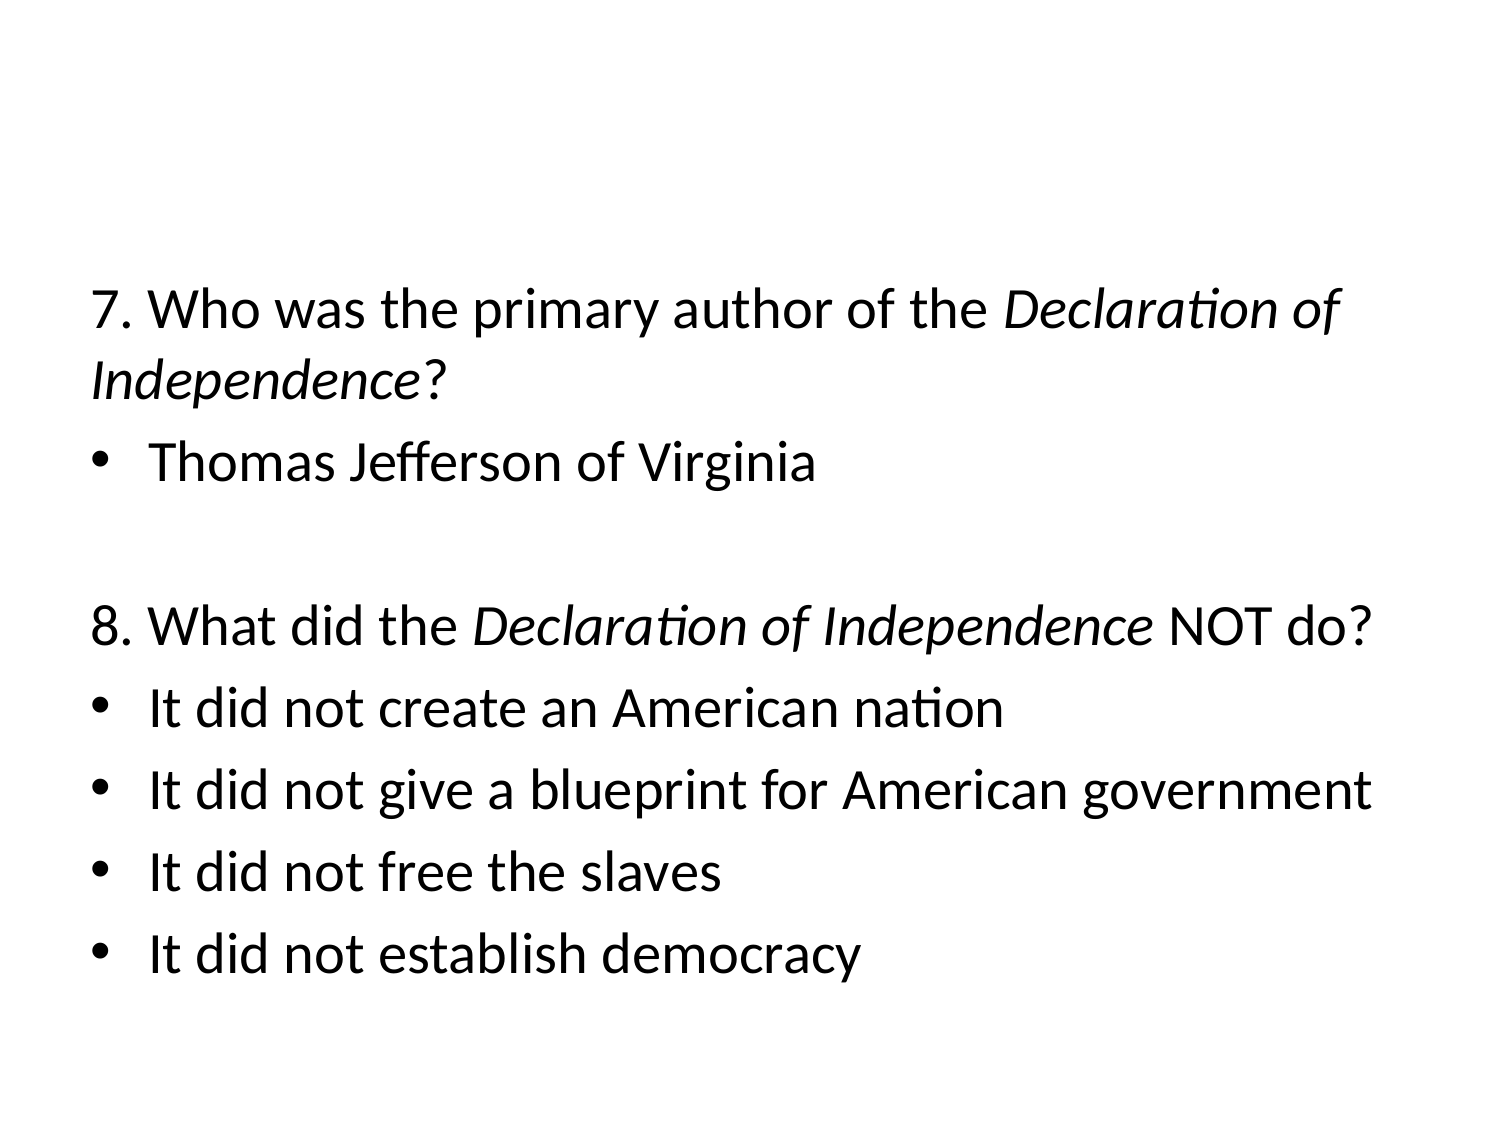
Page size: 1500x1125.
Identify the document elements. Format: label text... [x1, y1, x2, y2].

list 7. Who was the primary author of the Declaration of Independence? Thomas Jefferson of Virginia 8. What did the Declaration of Independence NOT do? It did not create an American nation It did not give a blueprint for American government It did not free the slaves It did not establish democracy [75, 262, 1425, 1005]
